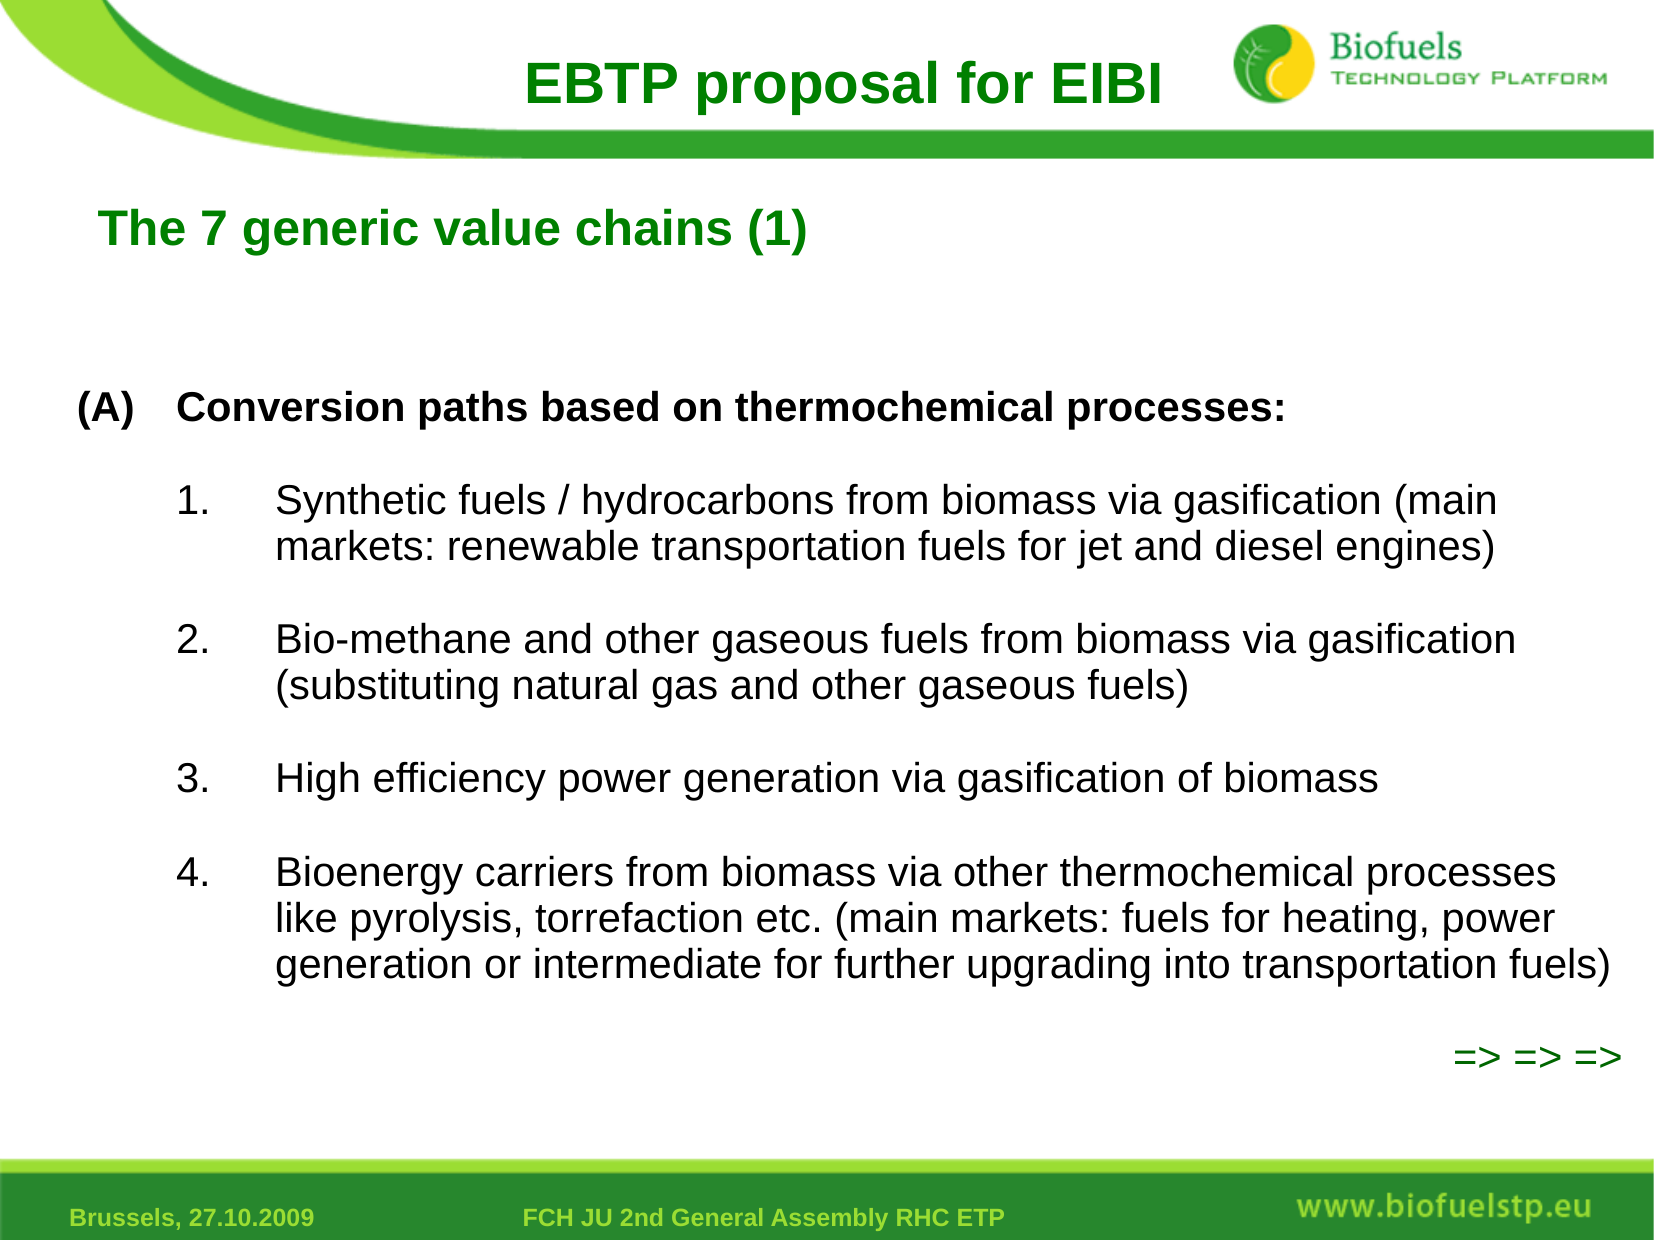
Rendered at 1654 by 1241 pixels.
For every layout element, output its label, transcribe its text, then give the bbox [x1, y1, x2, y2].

picture [0, 0, 1654, 1240]
text_box Conversion paths based on thermochemical processes: 1. Synthetic fuels / hydrocarbons from biomass via gasification (main markets: renewable transportation fuels for jet and diesel engines) 2. Bio-methane and other gaseous fuels from biomass via gasification (substituting natural gas and other gaseous fuels) 3. High efficiency power generation via gasification of biomass 4. Bioenergy carriers from biomass via other thermochemical processes like pyrolysis, torrefaction etc. (main markets: fuels for heating, power generation or intermediate for further upgrading into transportation fuels) => => => [76, 384, 1630, 1164]
text_box EBTP proposal for EIBI [460, 0, 1228, 98]
text_box The 7 generic value chains (1) [82, 194, 1595, 264]
